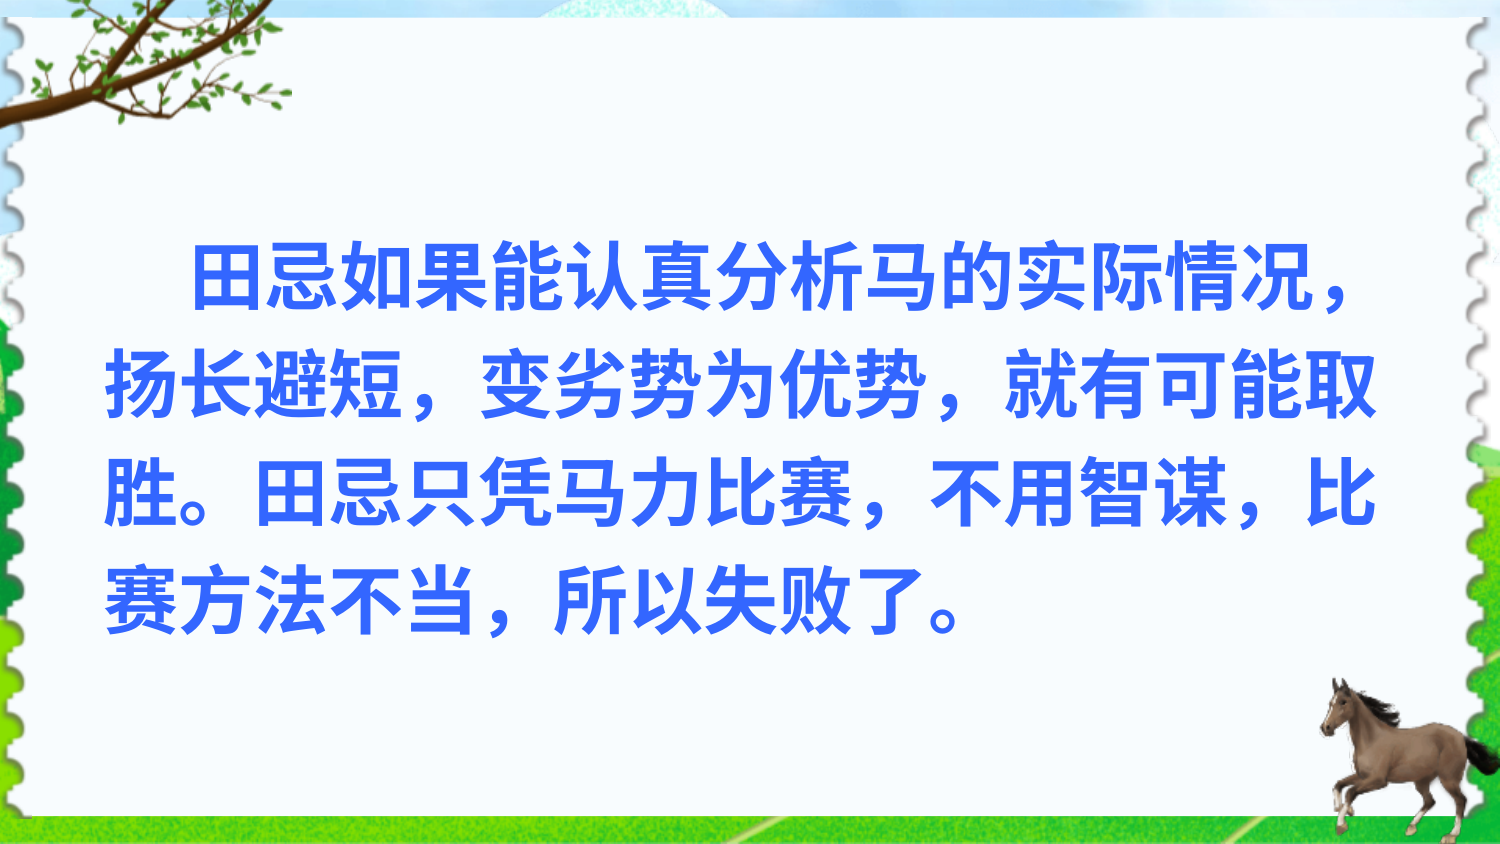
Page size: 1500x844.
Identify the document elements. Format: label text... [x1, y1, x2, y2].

picture [0, 0, 1500, 844]
text_box 田忌如果能认真分析马的实际情况，扬长避短，变劣势为优势，就有可能取胜。田忌只凭马力比赛，不用智谋，比赛方法不当，所以失败了。 [88, 204, 1412, 651]
